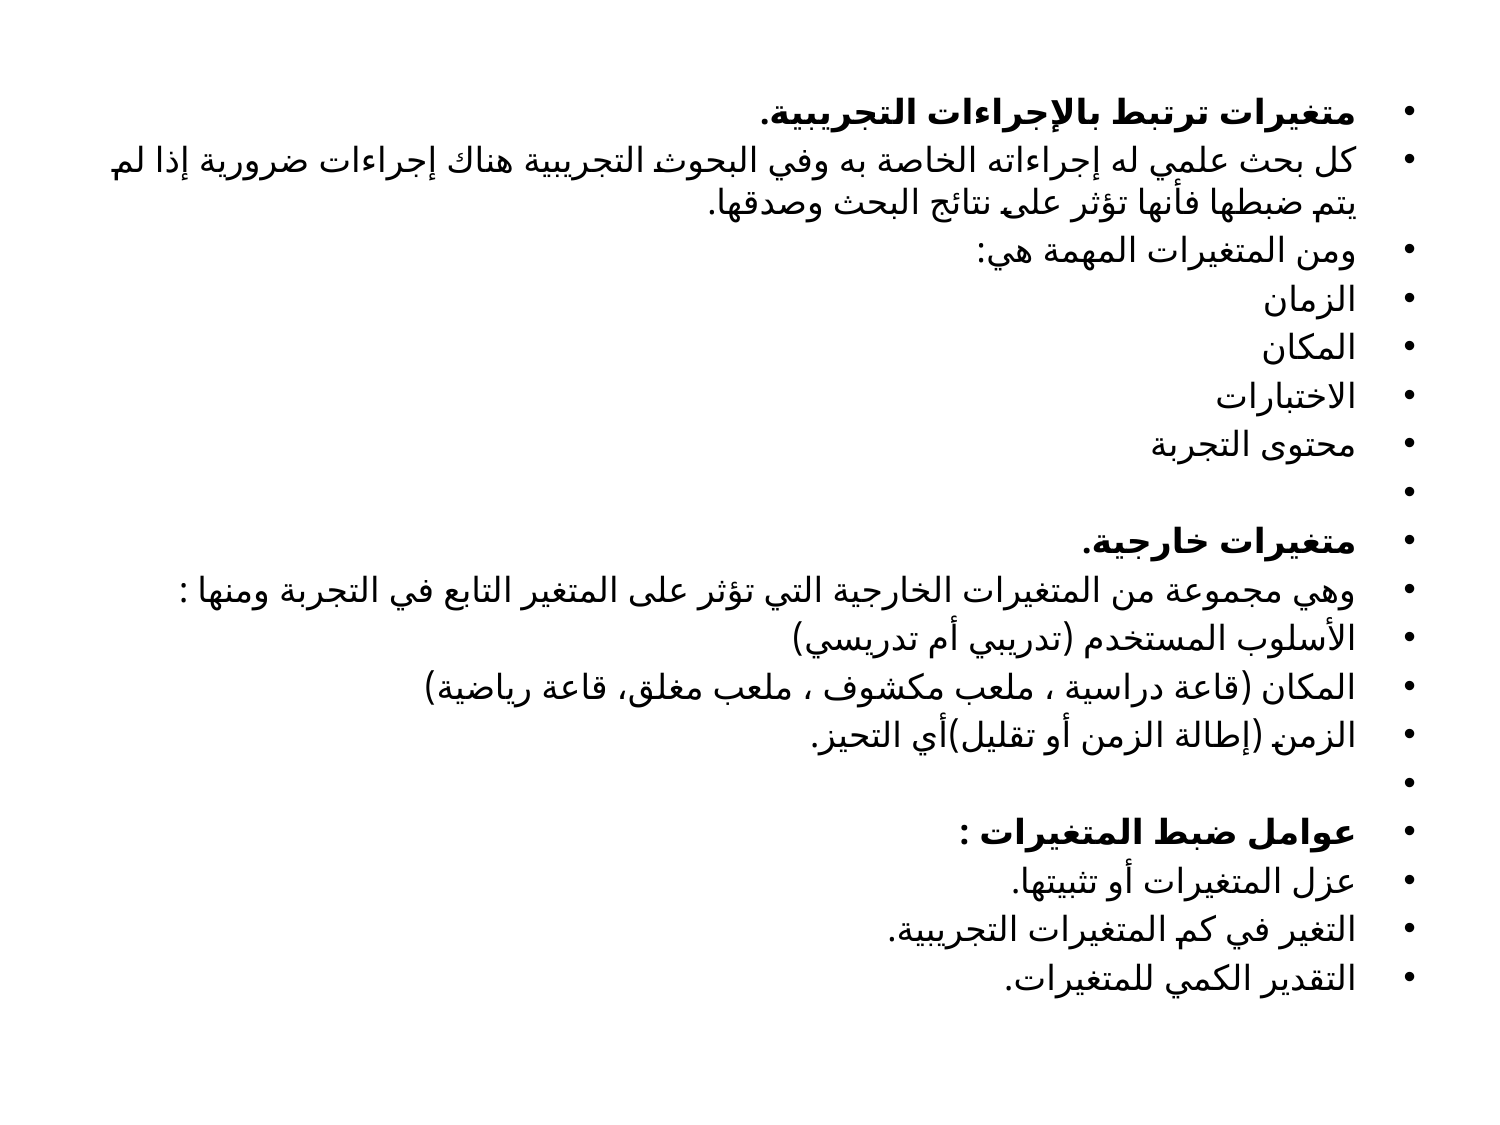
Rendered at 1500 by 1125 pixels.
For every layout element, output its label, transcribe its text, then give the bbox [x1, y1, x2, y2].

list متغيرات ترتبط بالإجراءات التجريبية. كل بحث علمي له إجراءاته الخاصة به وفي البحوث التجريبية هناك إجراءات ضرورية إذا لم يتم ضبطها فأنها تؤثر على نتائج البحث وصدقها. ومن المتغيرات المهمة هي: الزمان المكان الاختبارات محتوى التجربة متغيرات خارجية. وهي مجموعة من المتغيرات الخارجية التي تؤثر على المتغير التابع في التجربة ومنها : الأسلوب المستخدم (تدريبي أم تدريسي) المكان (قاعة دراسية ، ملعب مكشوف ، ملعب مغلق، قاعة رياضية) الزمن (إطالة الزمن أو تقليل)أي التحيز. عوامل ضبط المتغيرات : عزل المتغيرات أو تثبيتها. التغير في كم المتغيرات التجريبية. التقدير الكمي للمتغيرات. [75, 82, 1425, 1005]
